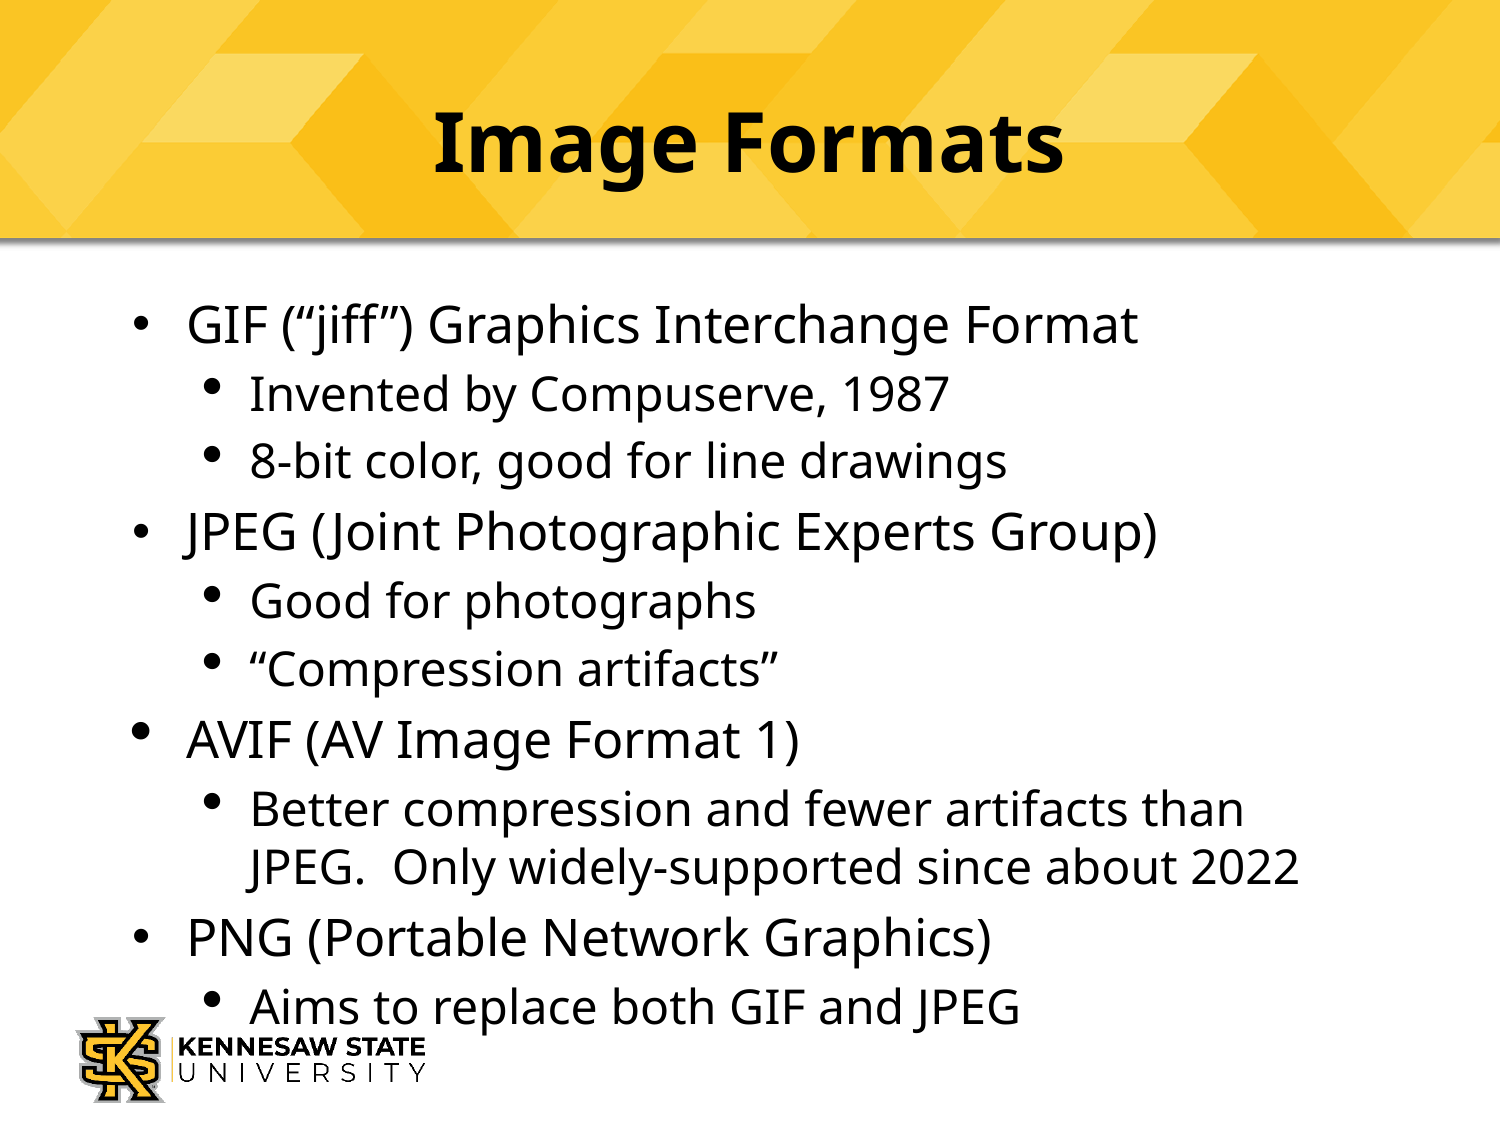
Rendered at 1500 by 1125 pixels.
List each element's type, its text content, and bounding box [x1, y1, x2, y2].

list GIF (“jiff”) Graphics Interchange Format Invented by Compuserve, 1987 8-bit color, good for line drawings JPEG (Joint Photographic Experts Group) Good for photographs “Compression artifacts” AVIF (AV Image Format 1) Better compression and fewer artifacts than JPEG. Only widely-supported since about 2022 PNG (Portable Network Graphics) Aims to replace both GIF and JPEG [117, 284, 1388, 1046]
picture [75, 1017, 425, 1103]
title Image Formats [75, 45, 1425, 233]
picture [0, 0, 1500, 251]
